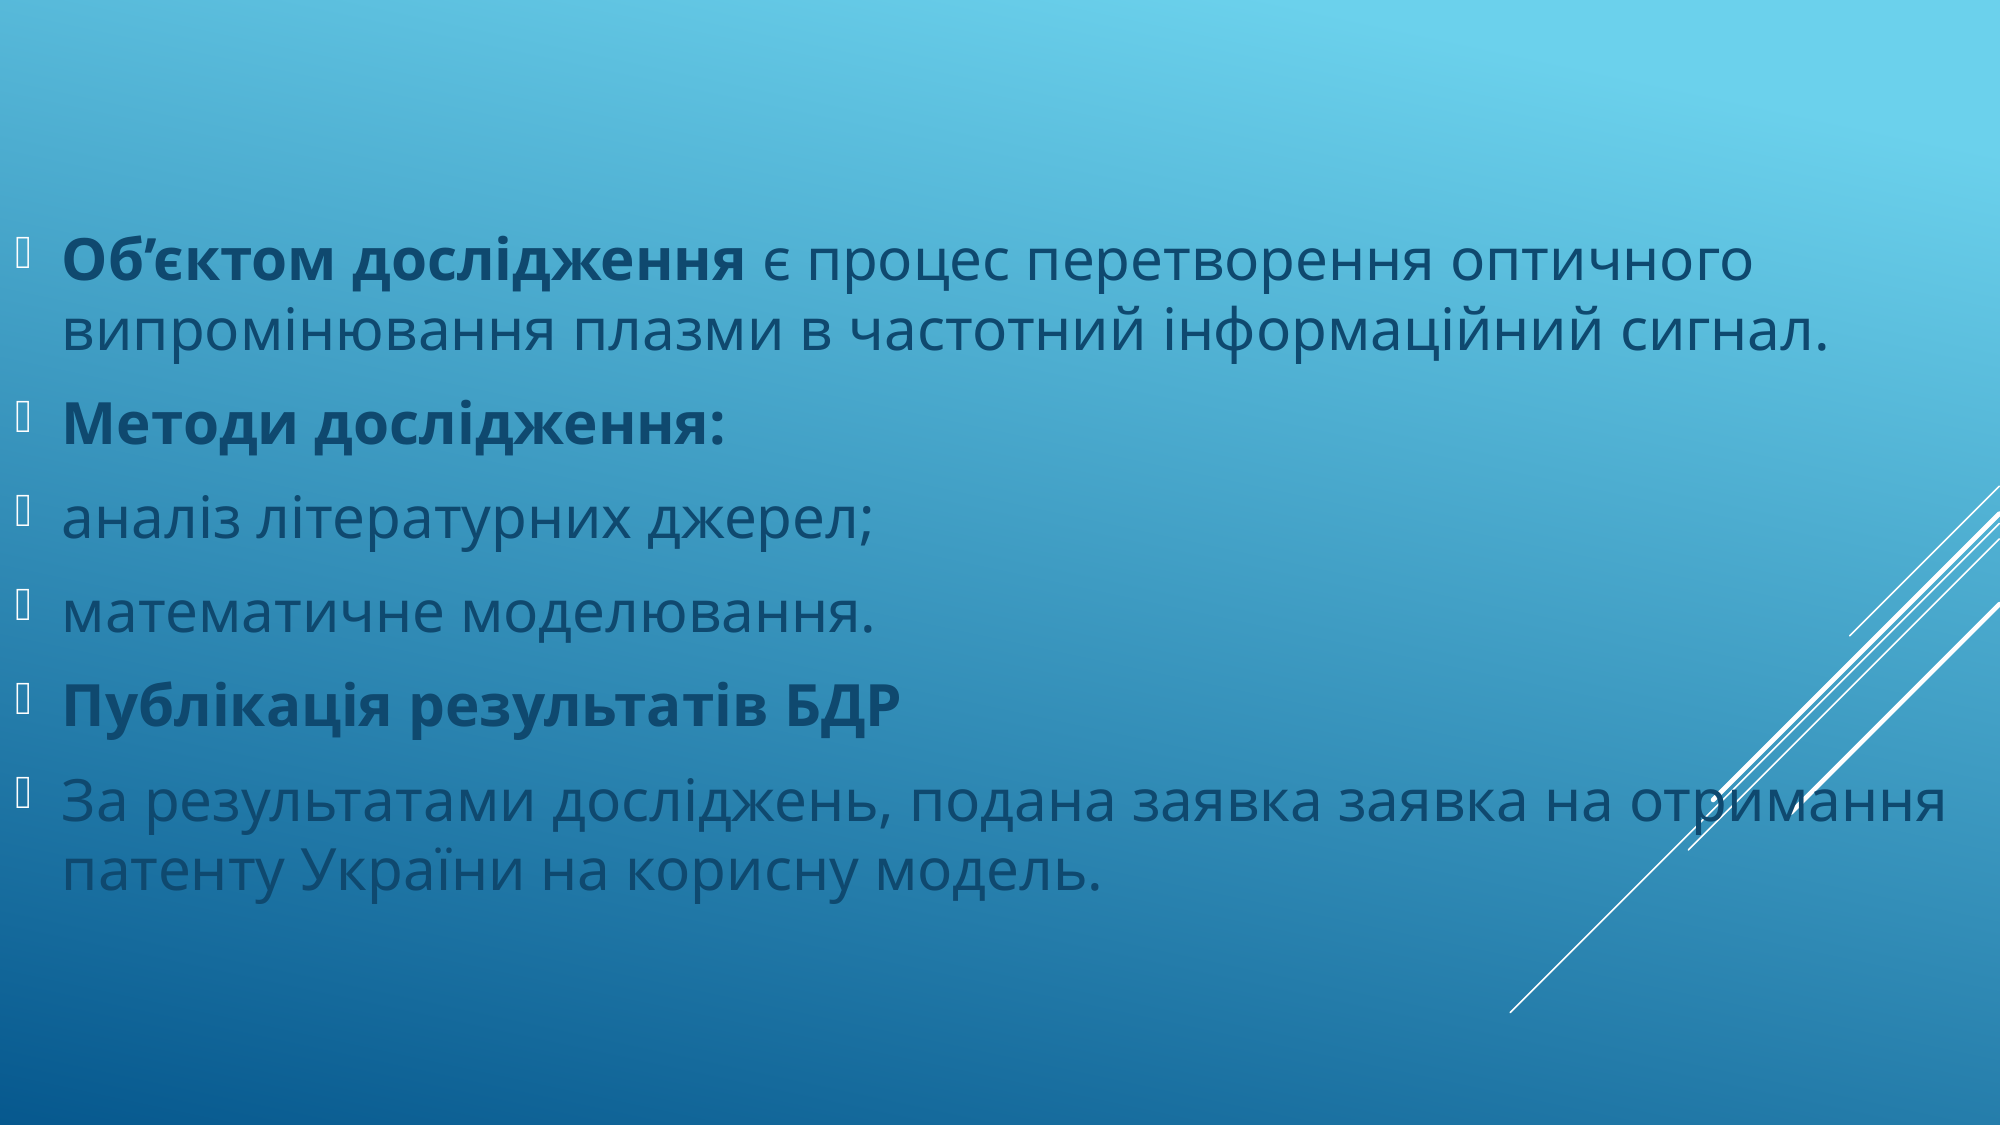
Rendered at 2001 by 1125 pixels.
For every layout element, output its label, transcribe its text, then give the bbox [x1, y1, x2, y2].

list Об’єктом дослідження є процес перетворення оптичного випромінювання плазми в частотний інформаційний сигнал. Методи дослідження: аналіз літературних джерел; математичне моделювання. Публікація результатів БДР За результатами досліджень, подана заявка заявка на отримання патенту України на корисну модель. [0, 0, 2000, 1125]
